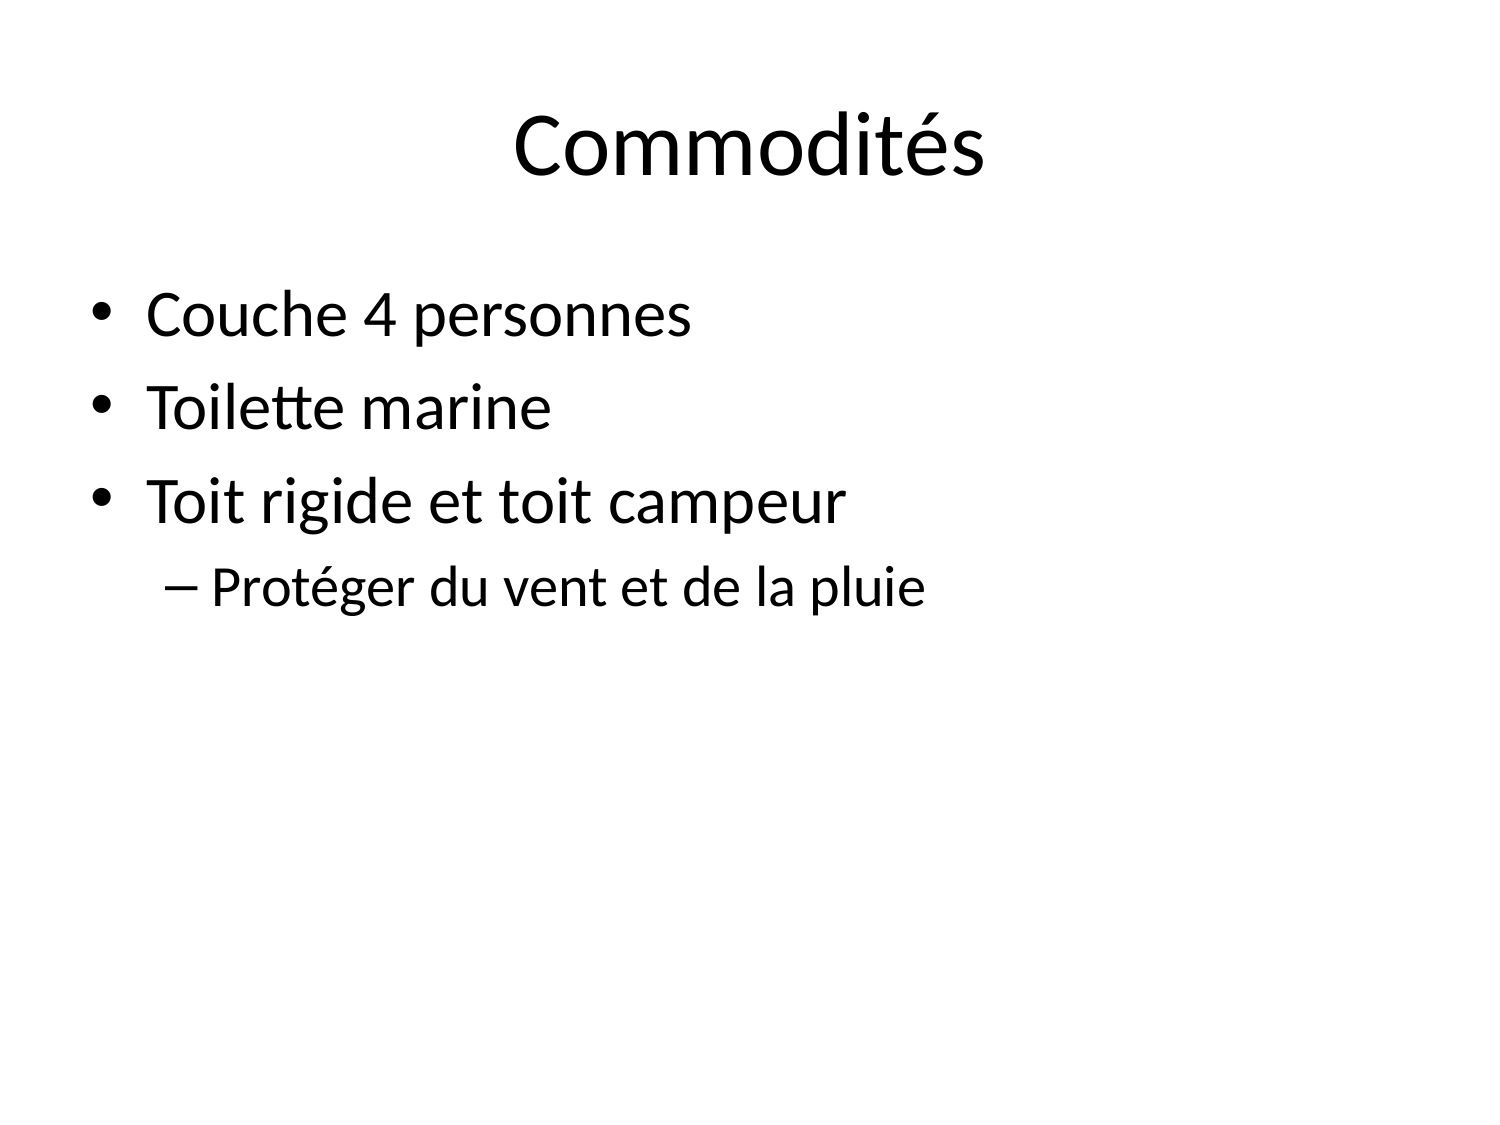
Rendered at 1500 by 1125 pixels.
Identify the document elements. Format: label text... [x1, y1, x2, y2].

title Commodités [75, 45, 1425, 233]
list Couche 4 personnes Toilette marine Toit rigide et toit campeur Protéger du vent et de la pluie [75, 262, 1425, 1005]
